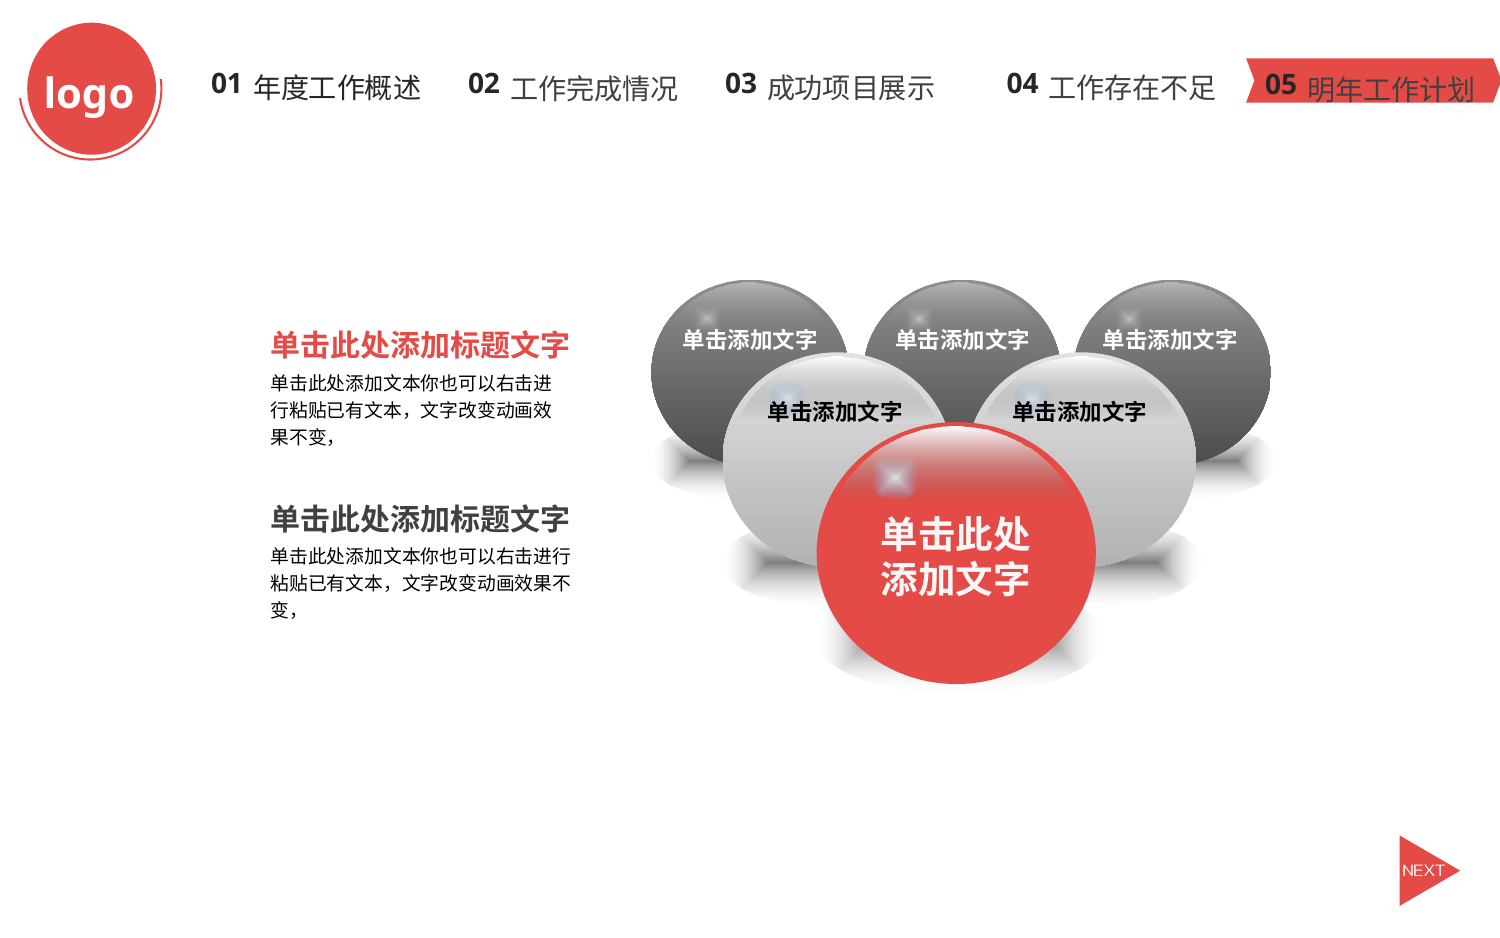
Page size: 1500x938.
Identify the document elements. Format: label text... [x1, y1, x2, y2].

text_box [8, 22, 170, 155]
text_box 明年工作计划 [1276, 48, 1500, 114]
text_box 04 [991, 57, 1056, 208]
text_box 年度工作概述 [222, 46, 452, 112]
text_box 单击此处添加标题文字 [255, 319, 644, 371]
text_box 单击此处添加文本你也可以右击进行粘贴已有文本，文字改变动画效果不变， [255, 533, 603, 629]
text_box [1399, 835, 1461, 906]
text_box 单击此处添加标题文字 [255, 493, 703, 544]
text_box 01 [196, 58, 260, 208]
text_box 03 [710, 57, 774, 208]
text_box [965, 352, 1203, 609]
text_box 02 [453, 58, 517, 208]
text_box 工作完成情况 [479, 46, 709, 113]
text_box 成功项目展示 [736, 46, 966, 112]
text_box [1, 0, 180, 178]
text_box 工作存在不足 [1017, 46, 1248, 112]
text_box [816, 421, 1097, 685]
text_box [649, 279, 1277, 501]
text_box 05 [1250, 59, 1314, 209]
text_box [720, 352, 959, 609]
text_box 单击此处添加文本你也可以右击进行粘贴已有文本，文字改变动画效果不变， [255, 359, 580, 456]
text_box [1248, 56, 1276, 75]
